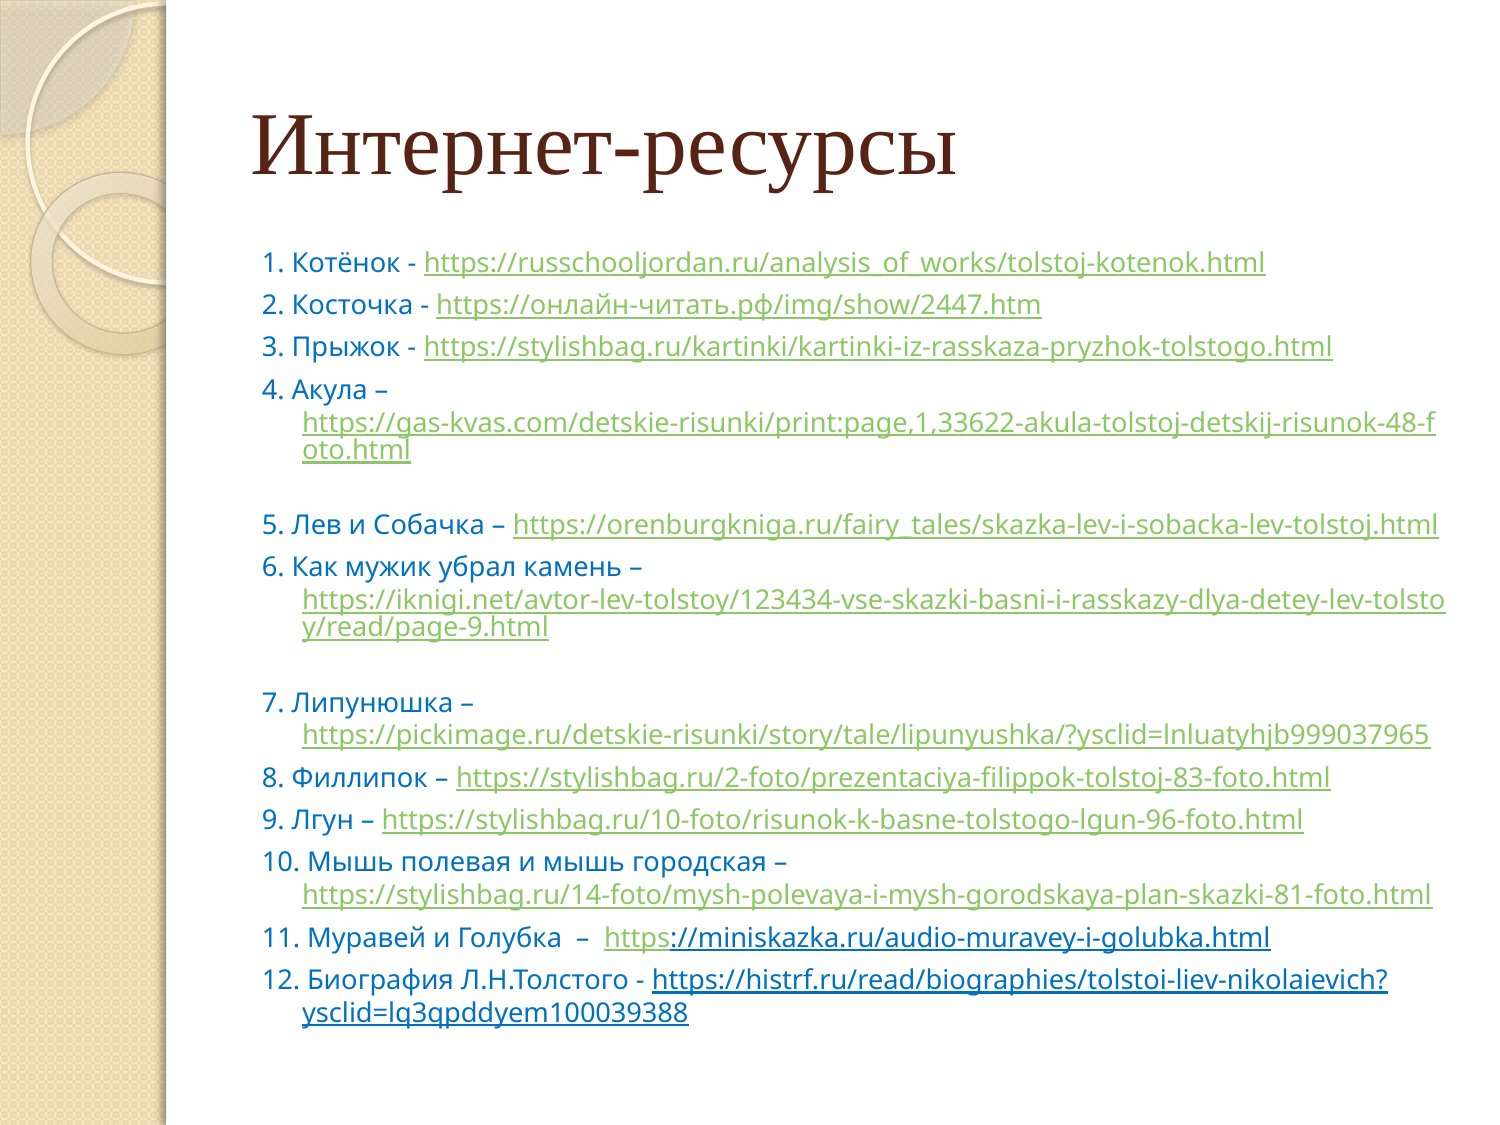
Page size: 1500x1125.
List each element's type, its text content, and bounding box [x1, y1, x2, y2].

list 1. Котёнок - https://russchooljordan.ru/analysis_of_works/tolstoj-kotenok.html 2. Косточка - https://онлайн-читать.рф/img/show/2447.htm 3. Прыжок - https://stylishbag.ru/kartinki/kartinki-iz-rasskaza-pryzhok-tolstogo.html 4. Акула – https://gas-kvas.com/detskie-risunki/print:page,1,33622-akula-tolstoj-detskij-risunok-48-foto.html 5. Лев и Собачка – https://orenburgkniga.ru/fairy_tales/skazka-lev-i-sobacka-lev-tolstoj.html 6. Как мужик убрал камень – https://iknigi.net/avtor-lev-tolstoy/123434-vse-skazki-basni-i-rasskazy-dlya-detey-lev-tolstoy/read/page-9.html 7. Липунюшка – https://pickimage.ru/detskie-risunki/story/tale/lipunyushka/?ysclid=lnluatyhjb999037965 8. Филлипок – https://stylishbag.ru/2-foto/prezentaciya-filippok-tolstoj-83-foto.html 9. Лгун – https://stylishbag.ru/10-foto/risunok-k-basne-tolstogo-lgun-96-foto.html 10. Мышь полевая и мышь городская – https://stylishbag.ru/14-foto/mysh-polevaya-i-mysh-gorodskaya-plan-skazki-81-foto.html 11. Муравей и Голубка – https://miniskazka.ru/audio-muravey-i-golubka.html 12. Биография Л.Н.Толстого - https://histrf.ru/read/biographies/tolstoi-liev-nikolaievich?ysclid=lq3qpddyem100039388 [235, 237, 1466, 1025]
title Интернет-ресурсы [235, 45, 1466, 233]
